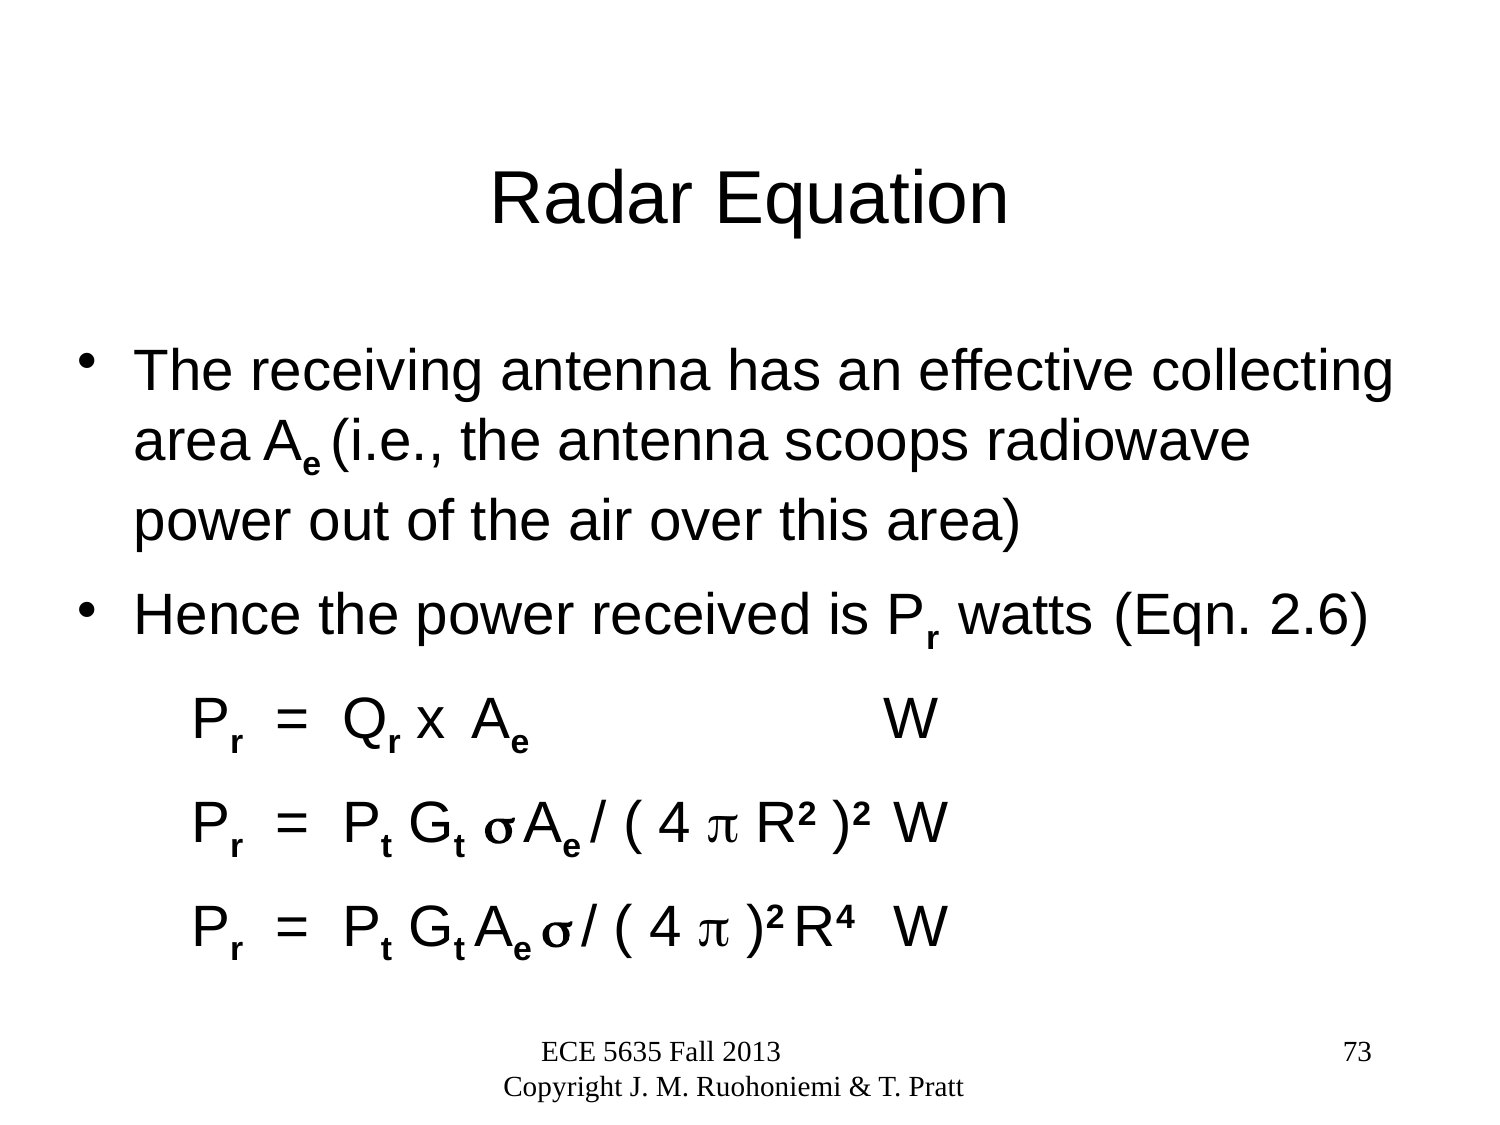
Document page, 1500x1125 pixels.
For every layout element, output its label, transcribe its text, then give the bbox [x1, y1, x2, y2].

title Radar Equation [112, 99, 1388, 288]
footer ECE 5635 Fall 2013 Copyright J. M. Ruohoniemi & T. Pratt [487, 1024, 988, 1101]
slide_number 73 [1074, 1024, 1388, 1101]
list The receiving antenna has an effective collecting area Ae (i.e., the antenna scoops radiowave power out of the air over this area) Hence the power received is Pr watts (Eqn. 2.6) Pr = Qr x Ae W Pr = Pt Gt  Ae / ( 4  R2 )2 W Pr = Pt Gt Ae  / ( 4  )2 R4 W [62, 324, 1438, 1001]
